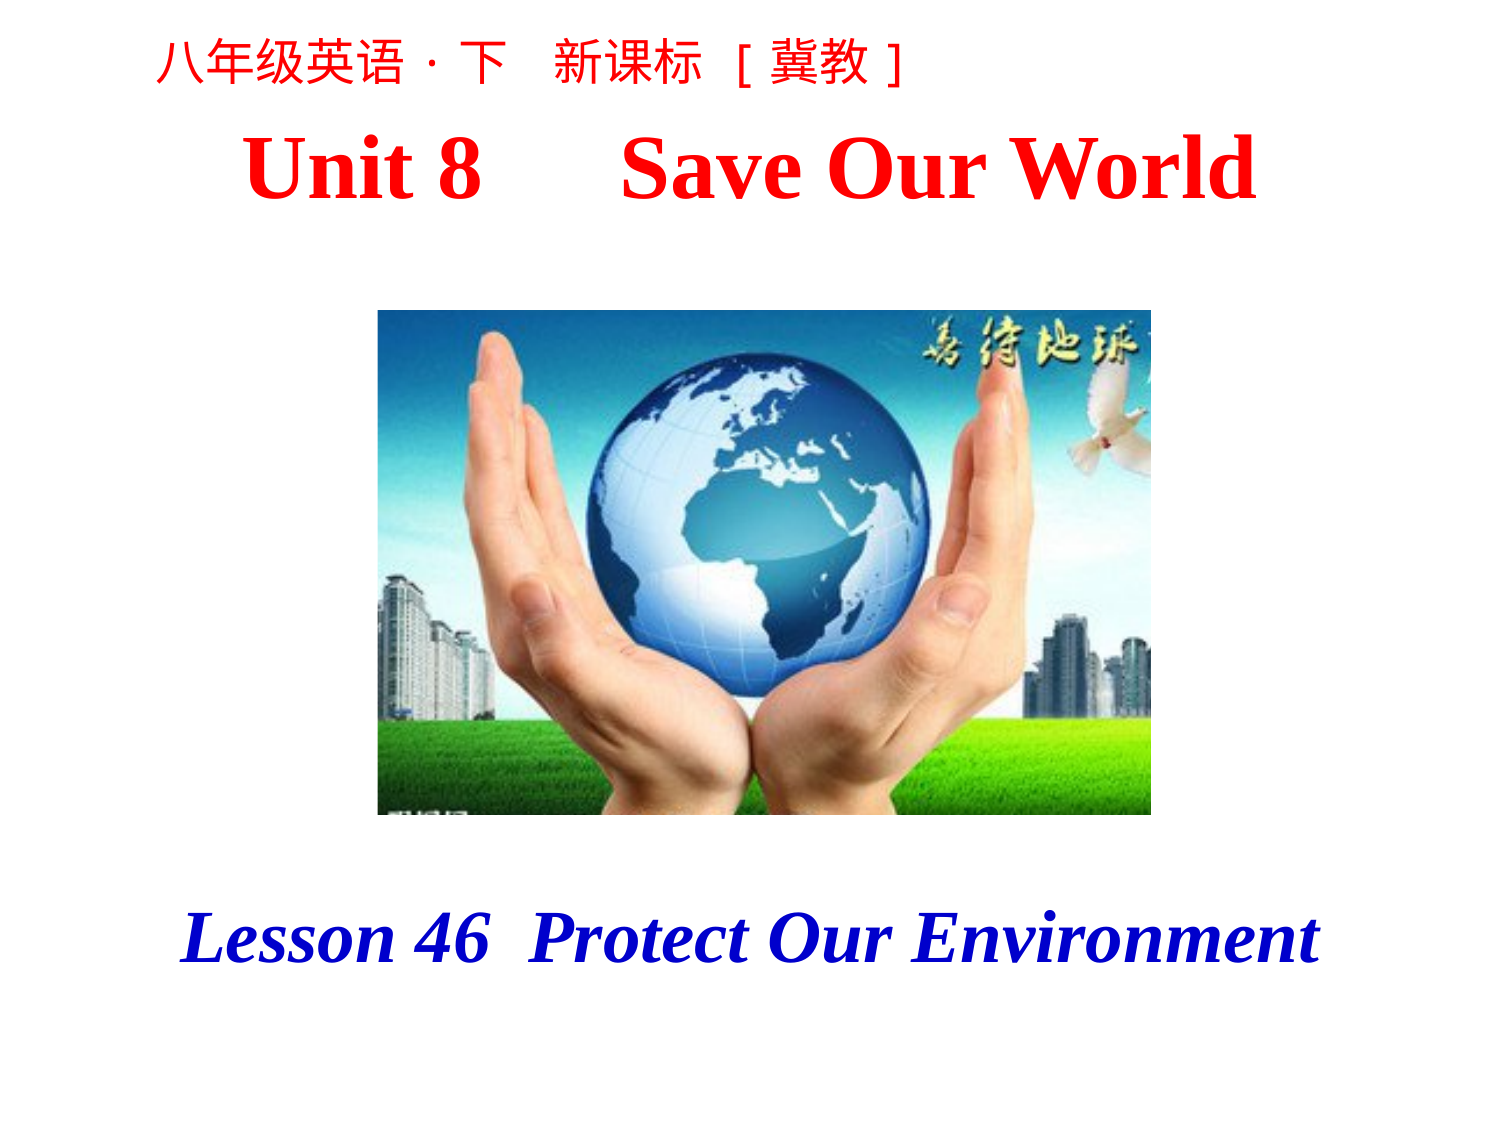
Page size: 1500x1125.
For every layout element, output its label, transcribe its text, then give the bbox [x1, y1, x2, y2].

picture [377, 310, 1152, 815]
text_box Unit 8 Save Our World [165, 99, 1335, 225]
text_box 八年级英语·下 新课标 [冀教] [0, 23, 1067, 99]
text_box Lesson 46 Protect Our Environment [0, 791, 1500, 985]
